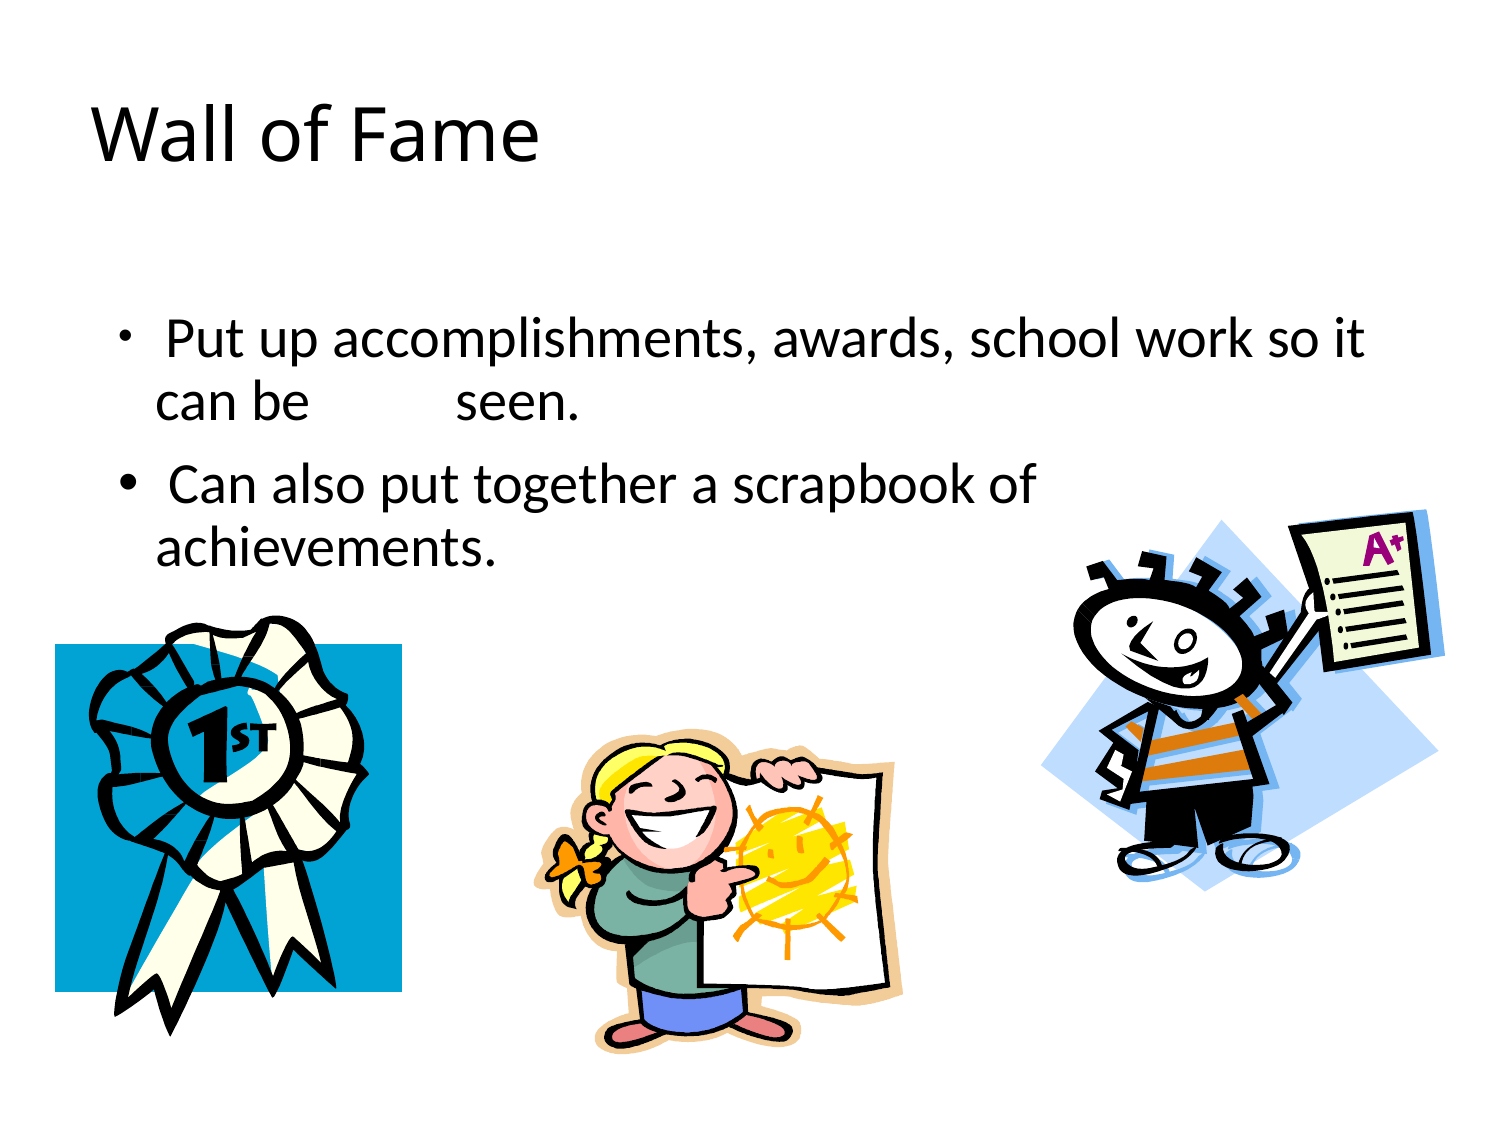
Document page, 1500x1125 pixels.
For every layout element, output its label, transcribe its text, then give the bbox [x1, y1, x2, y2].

picture [1040, 508, 1445, 892]
title Wall of Fame [75, 24, 1425, 250]
list Put up accomplishments, awards, school work so it can be seen. Can also put together a scrapbook of achievements. [103, 299, 1397, 1014]
picture [533, 722, 910, 1061]
picture [54, 611, 403, 1037]
